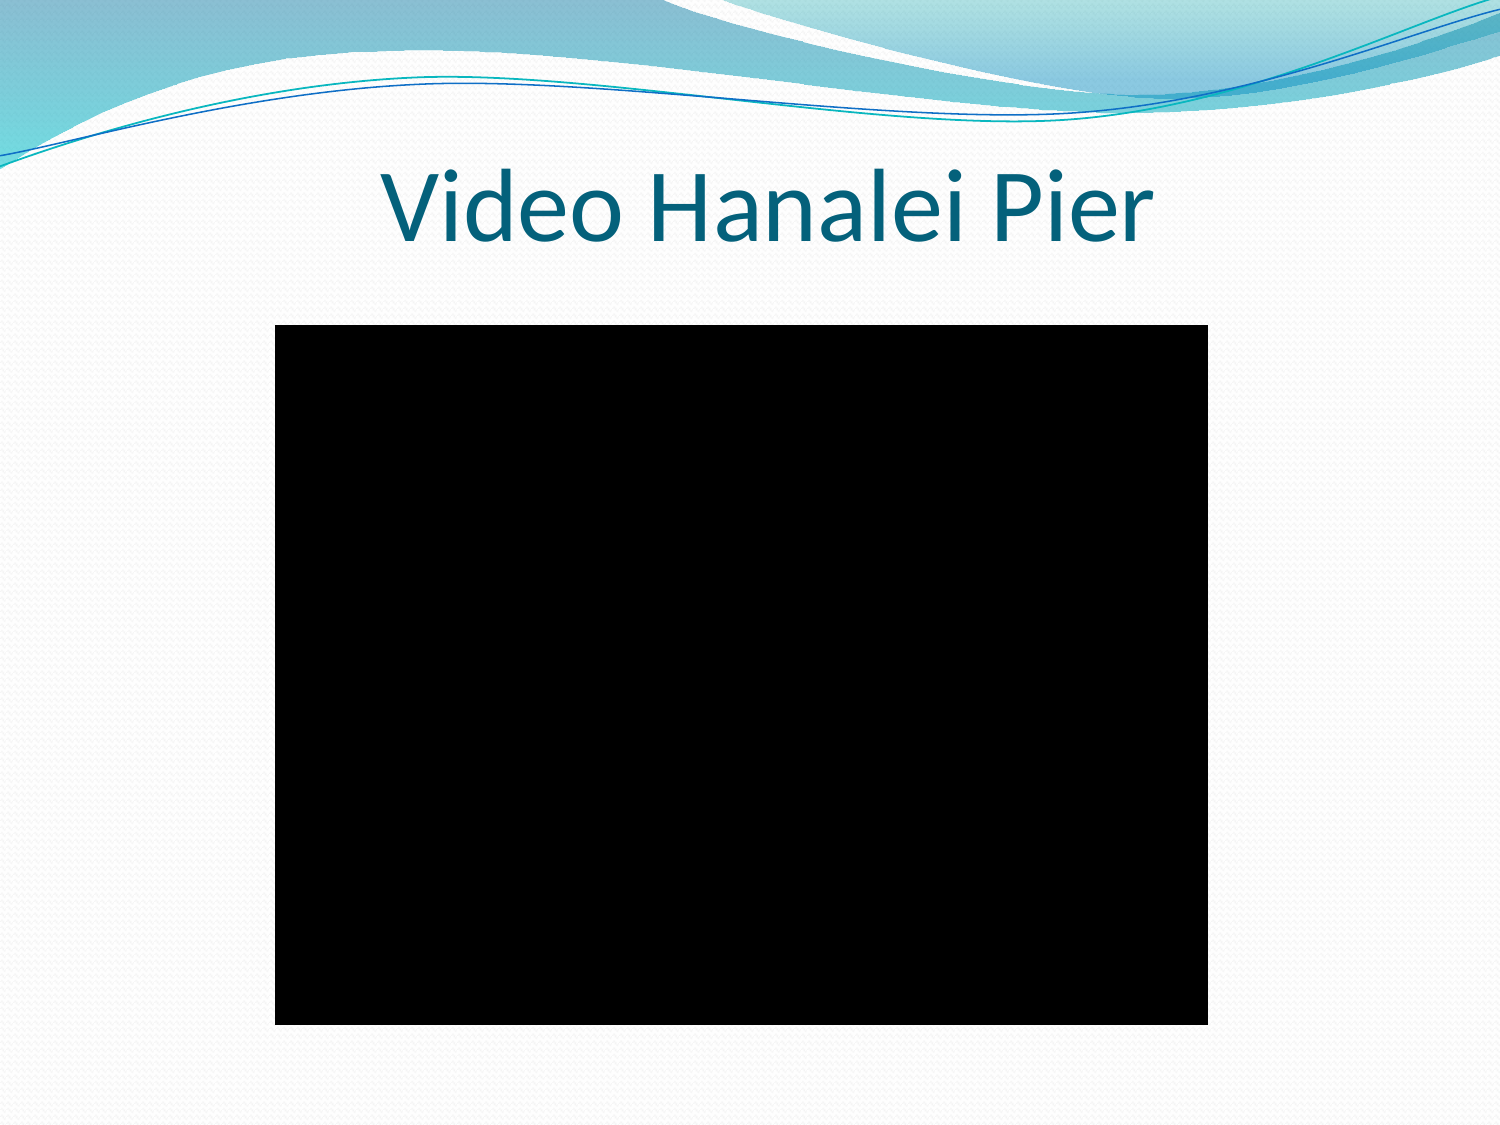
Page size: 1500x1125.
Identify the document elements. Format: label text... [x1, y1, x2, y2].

title Video Hanalei Pier [87, 75, 1450, 263]
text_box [274, 324, 1209, 1026]
